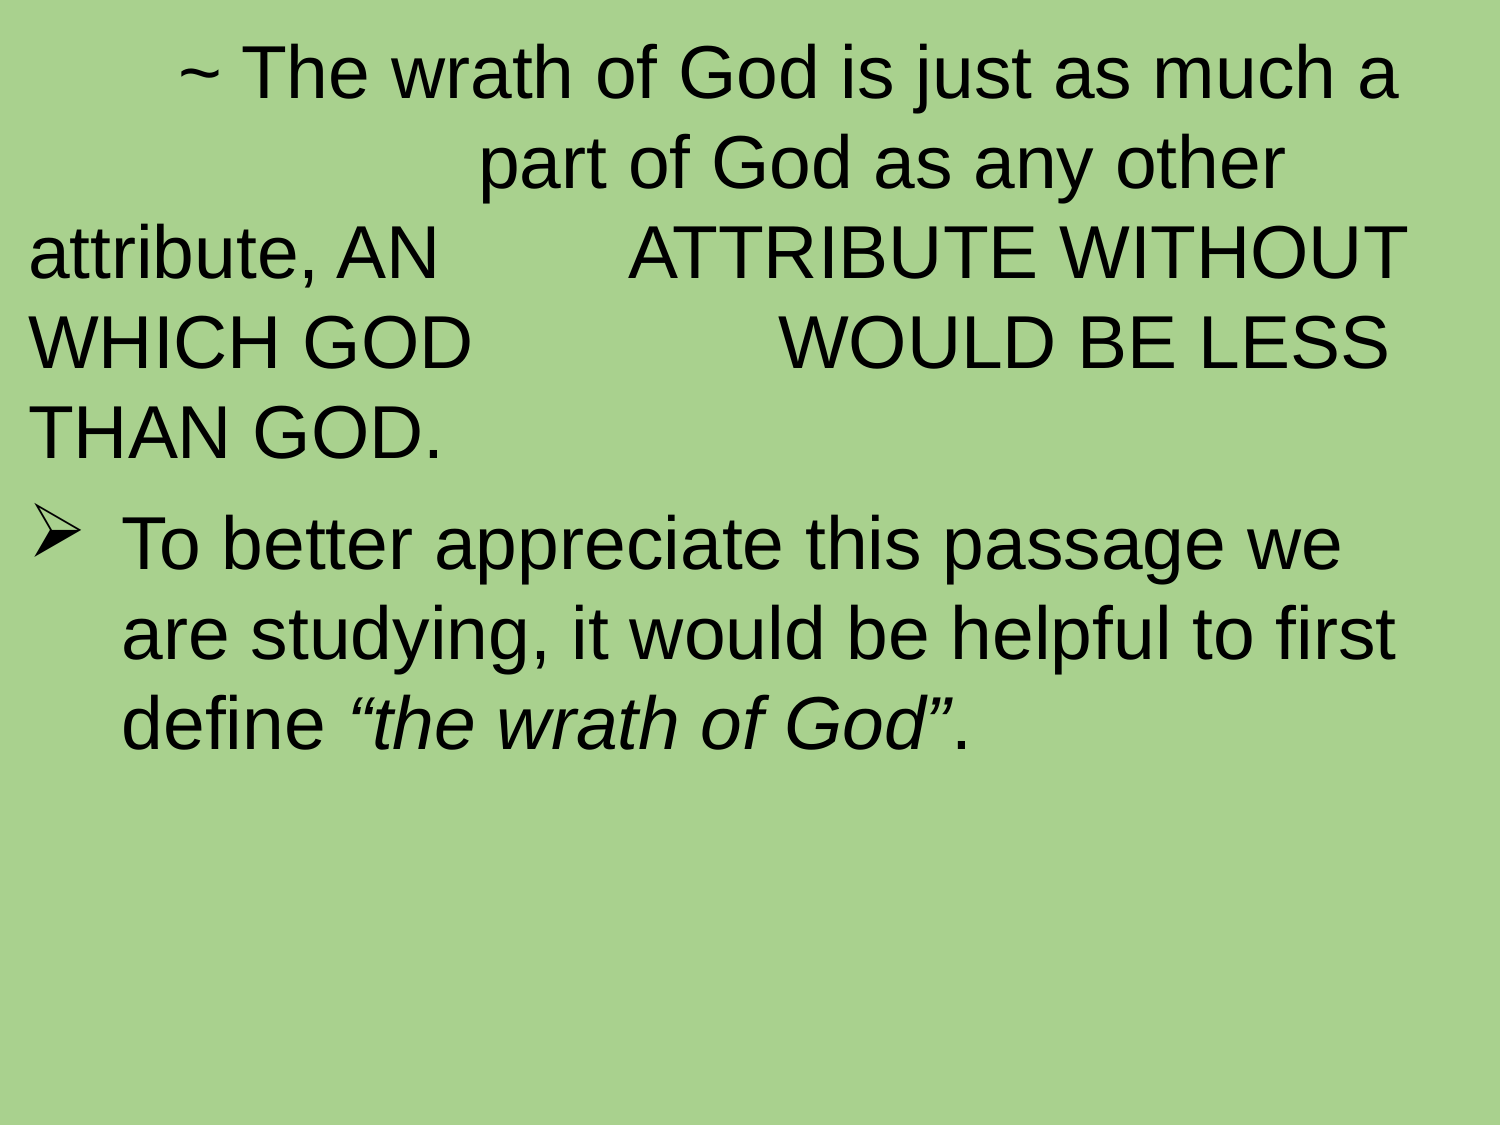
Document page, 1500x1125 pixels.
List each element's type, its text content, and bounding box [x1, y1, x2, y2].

subtitle ~ The wrath of God is just as much a part of God as any other attribute, AN ATTRIBUTE WITHOUT WHICH GOD WOULD BE LESS THAN GOD. To better appreciate this passage we are studying, it would be helpful to first define “the wrath of God”. [13, 16, 1484, 1107]
